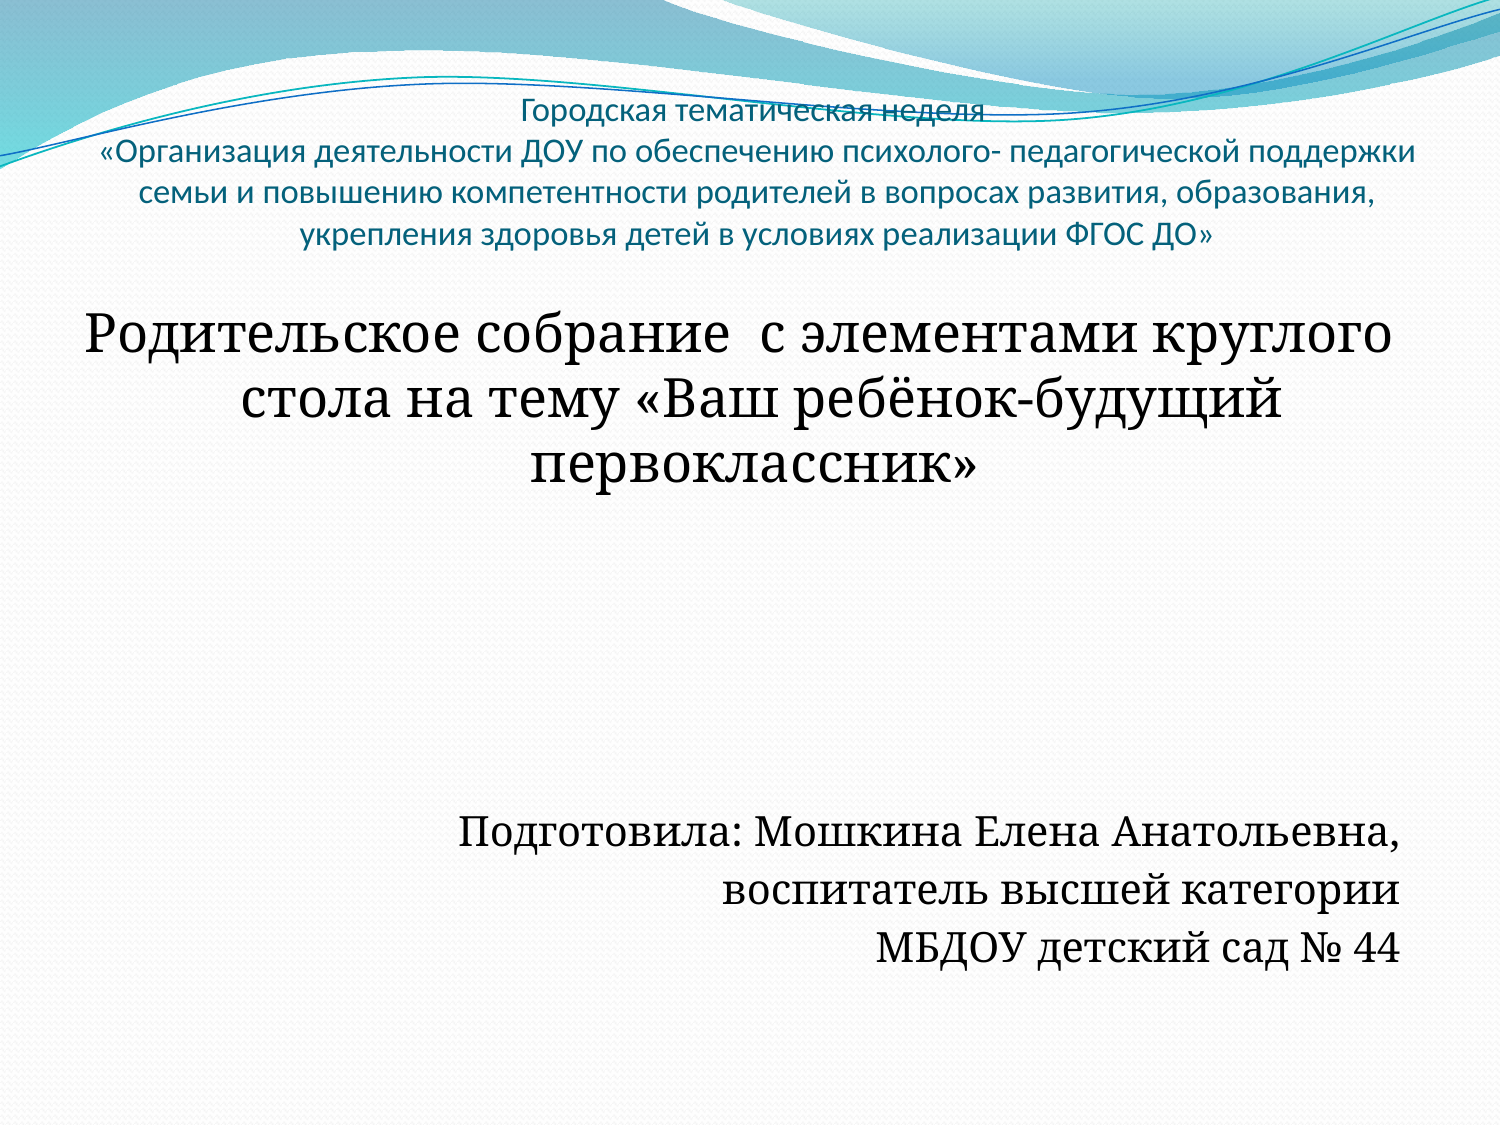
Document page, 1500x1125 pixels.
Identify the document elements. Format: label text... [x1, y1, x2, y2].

title Городская тематическая неделя «Организация деятельности ДОУ по обеспечению психолого- педагогической поддержки семьи и повышению компетентности родителей в вопросах развития, образования, укрепления здоровья детей в условиях реализации ФГОС ДО» [82, 78, 1432, 317]
list Родительское собрание с элементами круглого стола на тему «Ваш ребёнок-будущий первоклассник» Подготовила: Мошкина Елена Анатольевна, воспитатель высшей категории МБДОУ детский сад № 44 [64, 290, 1415, 1011]
